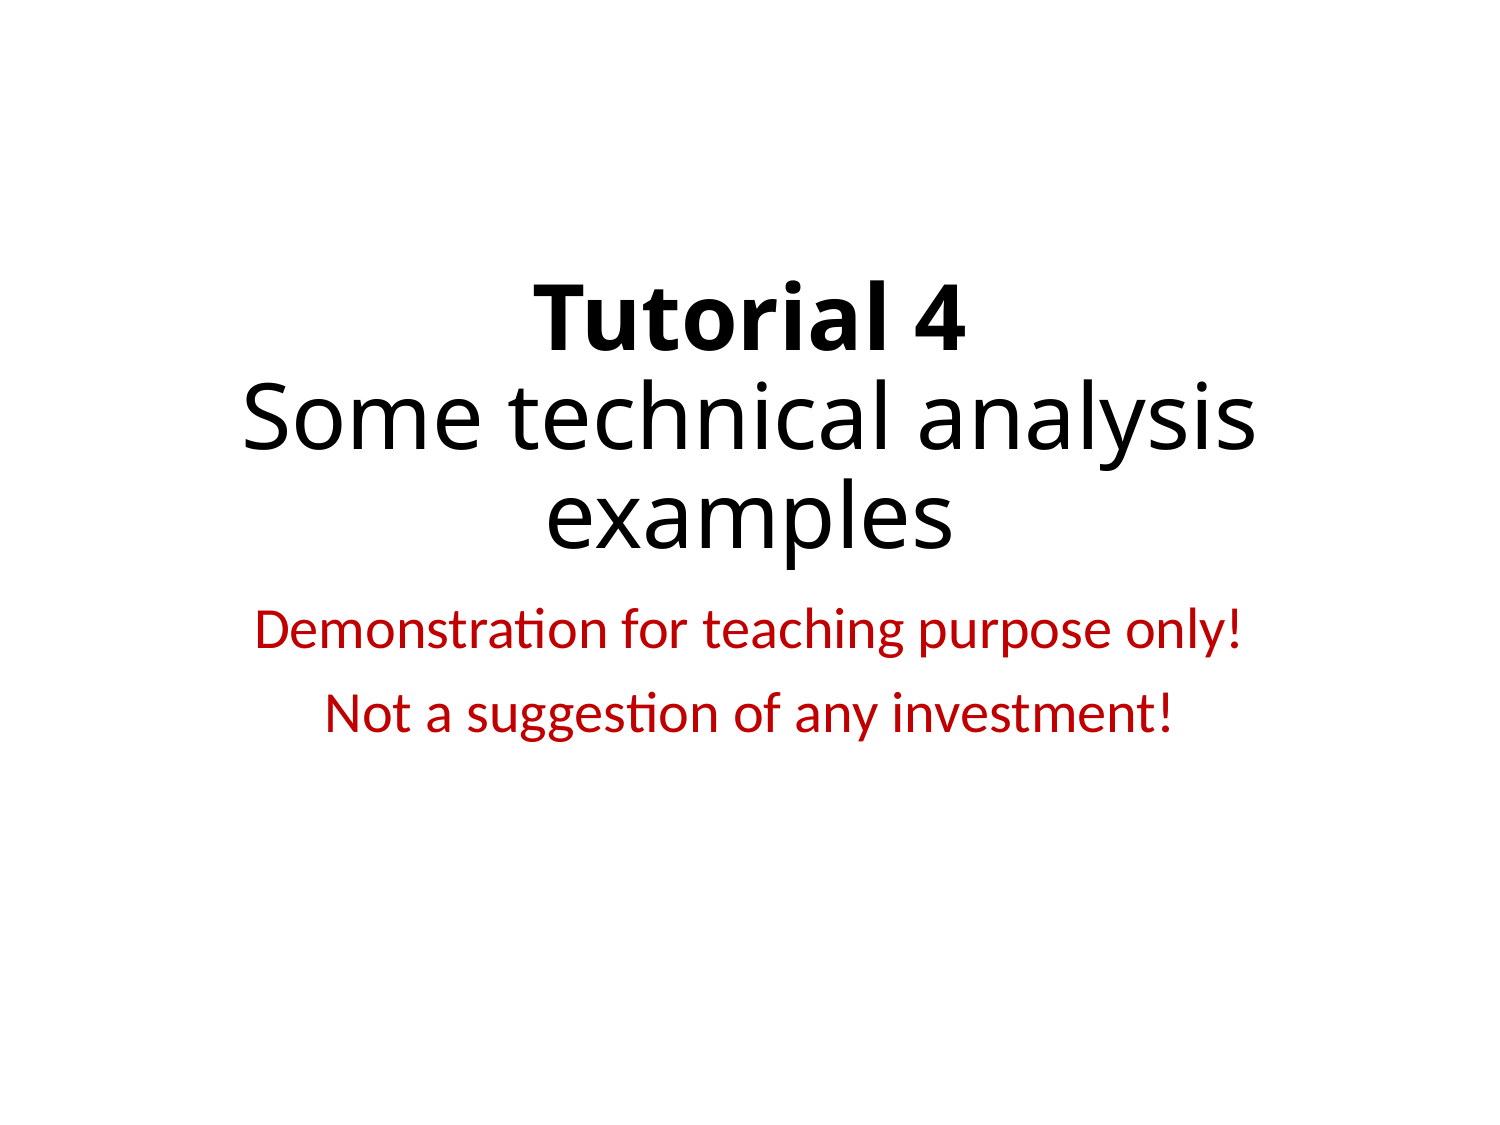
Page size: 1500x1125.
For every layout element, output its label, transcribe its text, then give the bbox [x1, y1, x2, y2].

title Tutorial 4 Some technical analysis examples [112, 184, 1388, 576]
subtitle Demonstration for teaching purpose only! Not a suggestion of any investment! [187, 590, 1313, 863]
